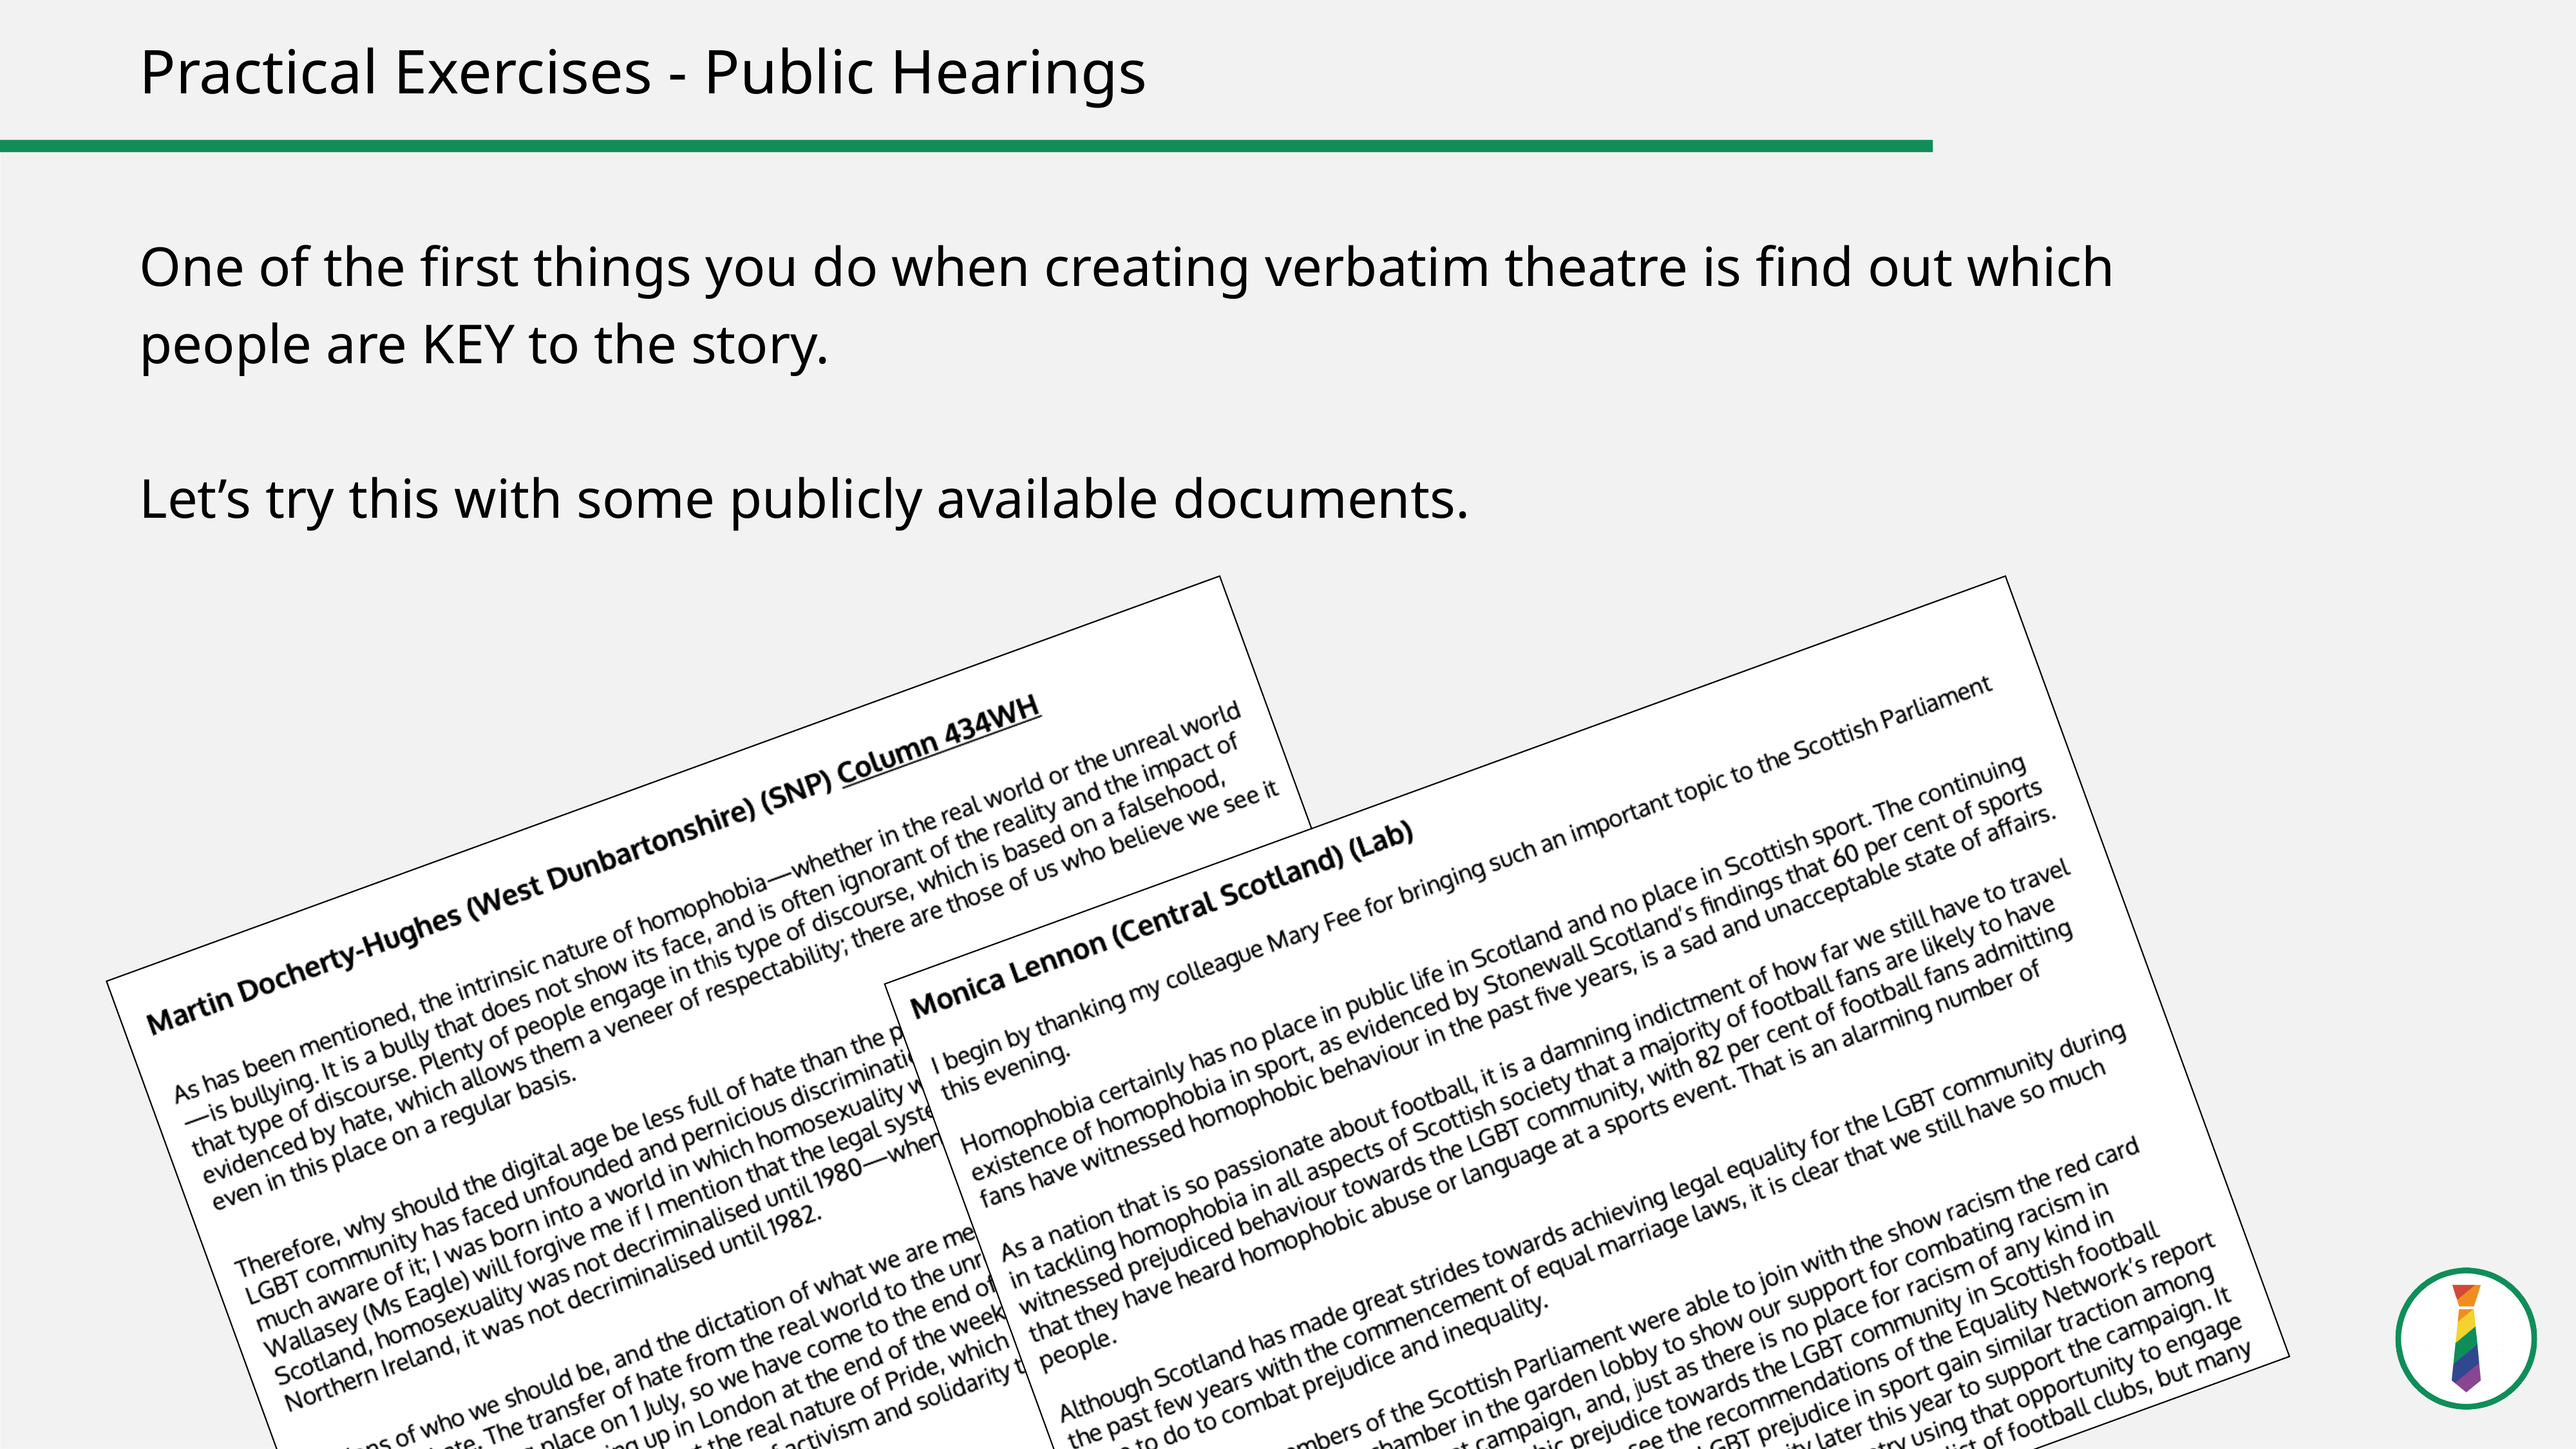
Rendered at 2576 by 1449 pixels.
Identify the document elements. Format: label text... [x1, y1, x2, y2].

text_box Practical Exercises - Public Hearings [135, 28, 1388, 132]
text_box One of the first things you do when creating verbatim theatre is find out which people are KEY to the story. Let’s try this with some publicly available documents. [134, 214, 2275, 573]
picture [0, 0, 2576, 1449]
